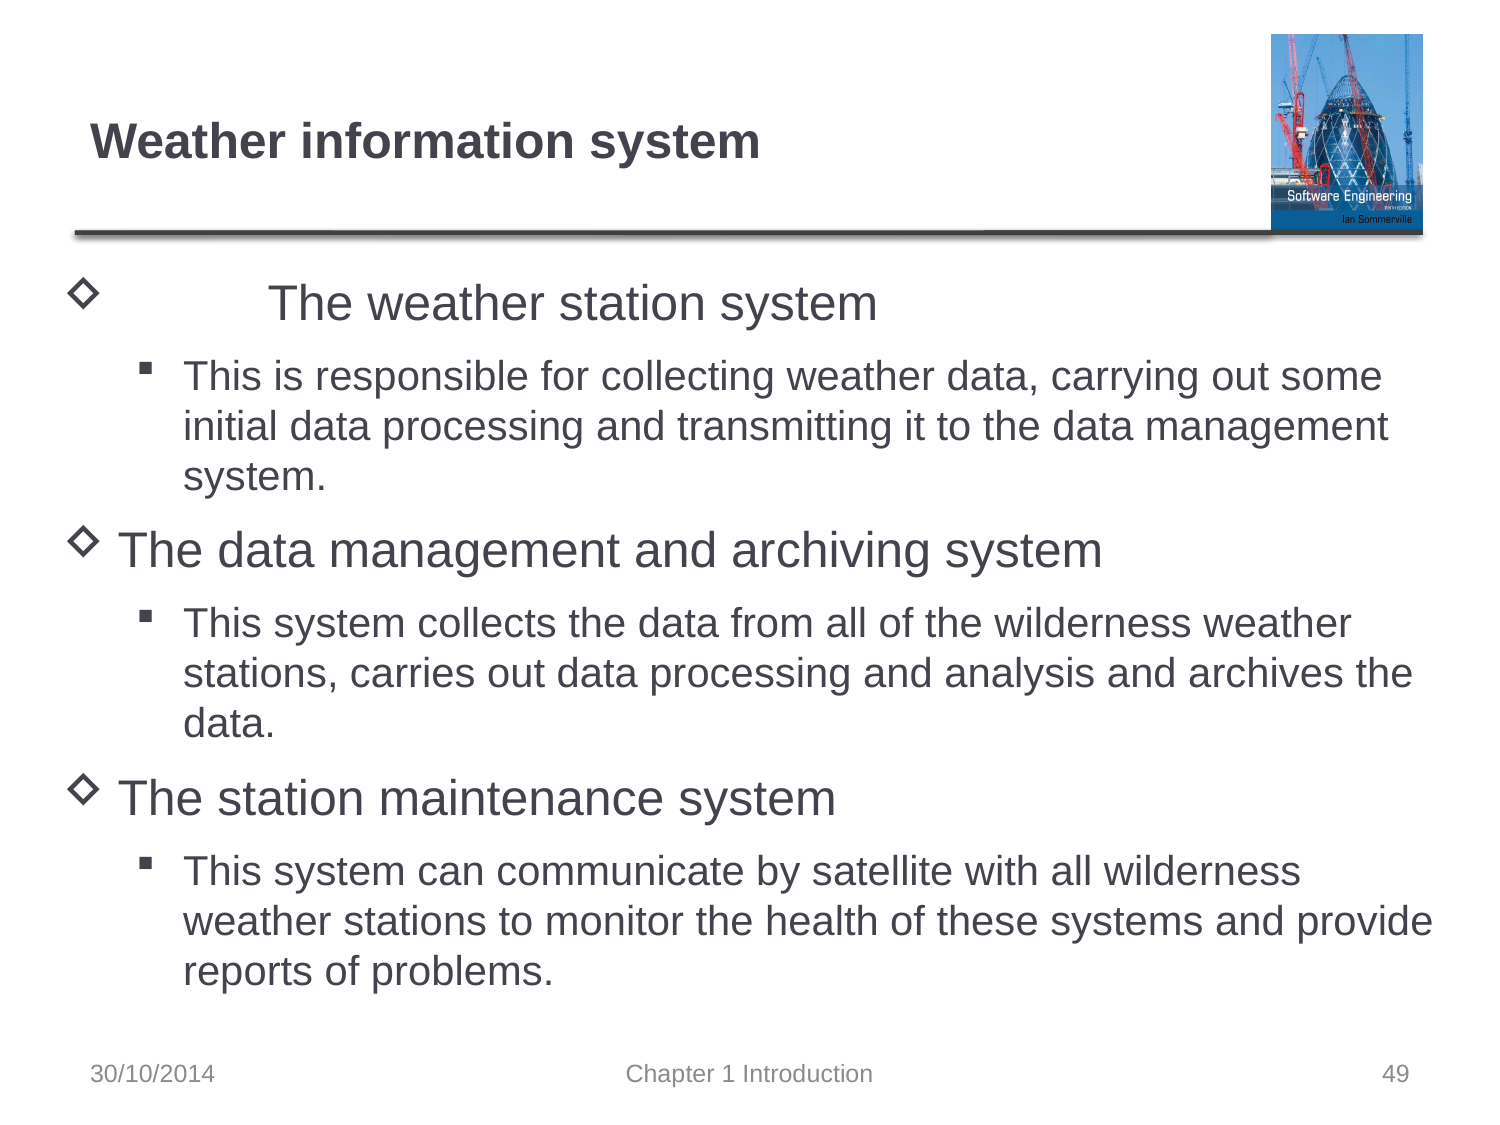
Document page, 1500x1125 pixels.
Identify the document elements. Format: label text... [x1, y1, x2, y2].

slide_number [75, 1042, 425, 1103]
picture [1271, 34, 1423, 230]
title Weather information system [74, 44, 1272, 233]
footer Chapter 1 Introduction [512, 1042, 988, 1103]
list The weather station system This is responsible for collecting weather data, carrying out some initial data processing and transmitting it to the data management system. The data management and archiving system This system collects the data from all of the wilderness weather stations, carries out data processing and analysis and archives the data. The station maintenance system This system can communicate by satellite with all wilderness weather stations to monitor the health of these systems and provide reports of problems. [46, 262, 1459, 1005]
slide_number 49 [1074, 1042, 1425, 1103]
